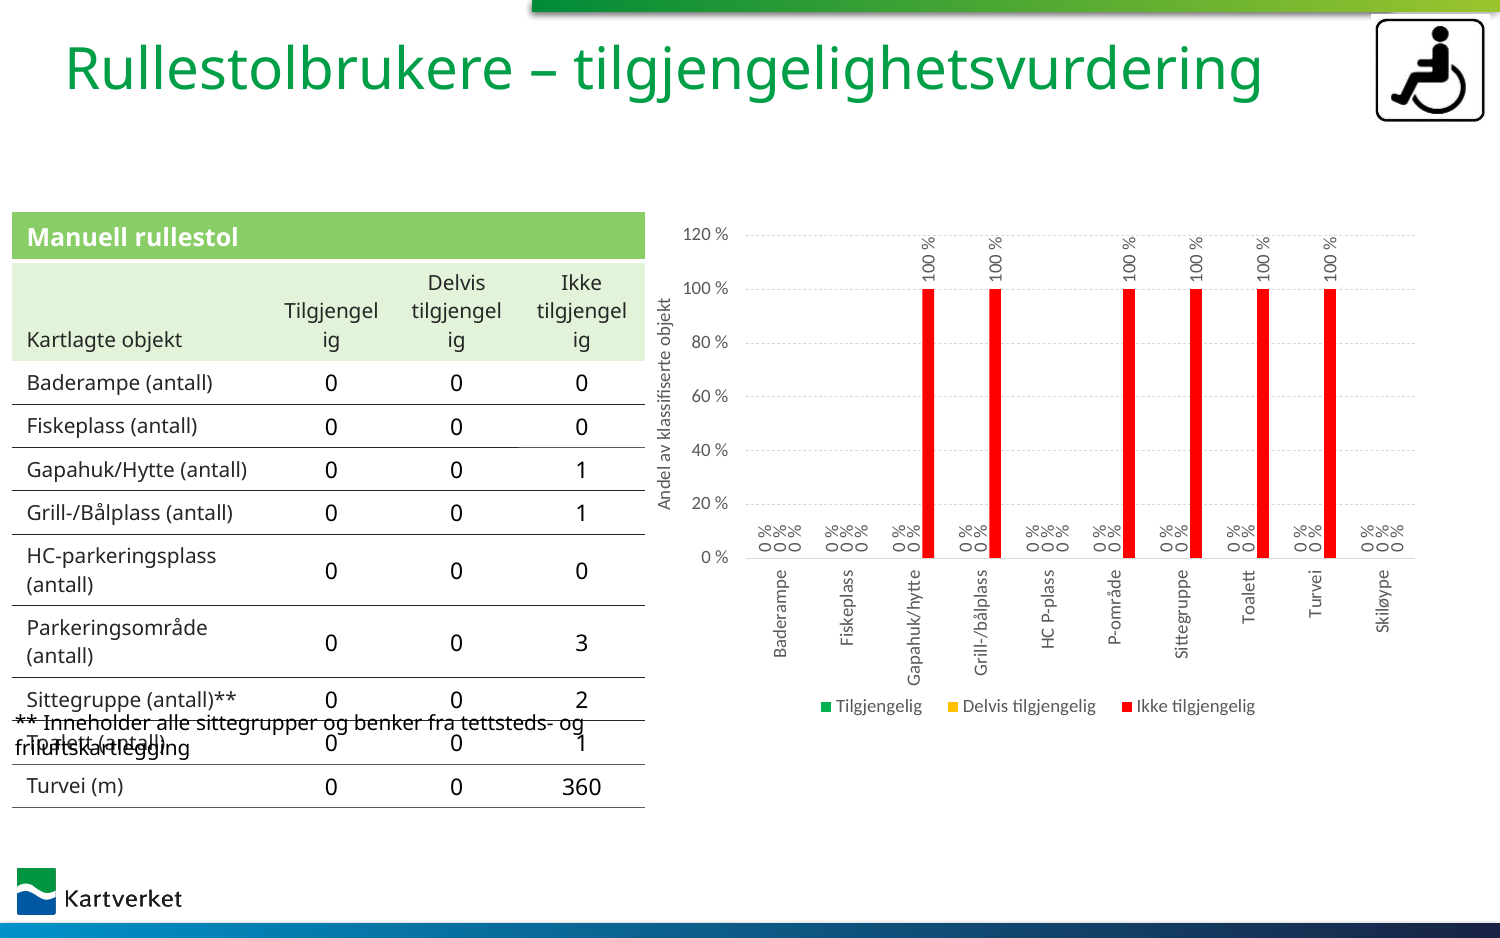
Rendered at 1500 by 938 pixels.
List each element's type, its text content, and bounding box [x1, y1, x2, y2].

table_cell 0 [394, 448, 519, 490]
table_cell HC-parkeringsplass (antall) [12, 535, 269, 605]
table_cell 1 [519, 491, 638, 534]
picture [643, 218, 1427, 728]
table_cell 0 [394, 768, 519, 807]
table_cell 0 [519, 361, 638, 404]
table_cell 0 [269, 678, 394, 702]
table_cell Delvis tilgjengelig [394, 263, 519, 361]
table_cell Kartlagte objekt [12, 263, 269, 361]
table_cell Turvei (m) [12, 768, 269, 807]
table_cell 0 [394, 491, 519, 534]
text_box ** Inneholder alle sittegrupper og benker fra tettsteds- og friluftskartlegging [0, 702, 745, 768]
table_cell Fiskeplass (antall) [12, 405, 269, 447]
table_cell 0 [519, 535, 638, 605]
table_cell 0 [394, 606, 519, 677]
text_box Rullestolbrukere – tilgjengelighetsvurdering [49, 12, 1372, 109]
table_header Manuell rullestol [12, 212, 645, 259]
table_cell 0 [394, 405, 519, 447]
table_cell 0 [269, 491, 394, 534]
table_cell Sittegruppe (antall)** [12, 678, 269, 702]
table_cell 0 [394, 678, 519, 702]
table_cell 0 [269, 448, 394, 490]
table_cell 0 [519, 405, 638, 447]
table_cell Baderampe (antall) [12, 361, 269, 404]
table_cell 0 [269, 535, 394, 605]
picture [1371, 13, 1491, 127]
table_cell Grill-/Bålplass (antall) [12, 491, 269, 534]
table_cell Ikke tilgjengelig [519, 263, 638, 361]
table_cell Gapahuk/Hytte (antall) [12, 448, 269, 490]
table_cell 0 [394, 361, 519, 404]
table_cell 0 [269, 768, 394, 807]
table_cell 0 [269, 606, 394, 677]
table_cell 2 [519, 678, 638, 702]
table_cell 0 [394, 535, 519, 605]
table_cell 0 [269, 405, 394, 447]
table_cell 1 [519, 448, 638, 490]
table_cell 3 [519, 606, 638, 677]
table_cell 360 [519, 768, 645, 807]
table_cell 0 [269, 361, 394, 404]
table_cell Tilgjengelig [269, 263, 394, 361]
table_cell Parkeringsområde (antall) [12, 606, 269, 677]
